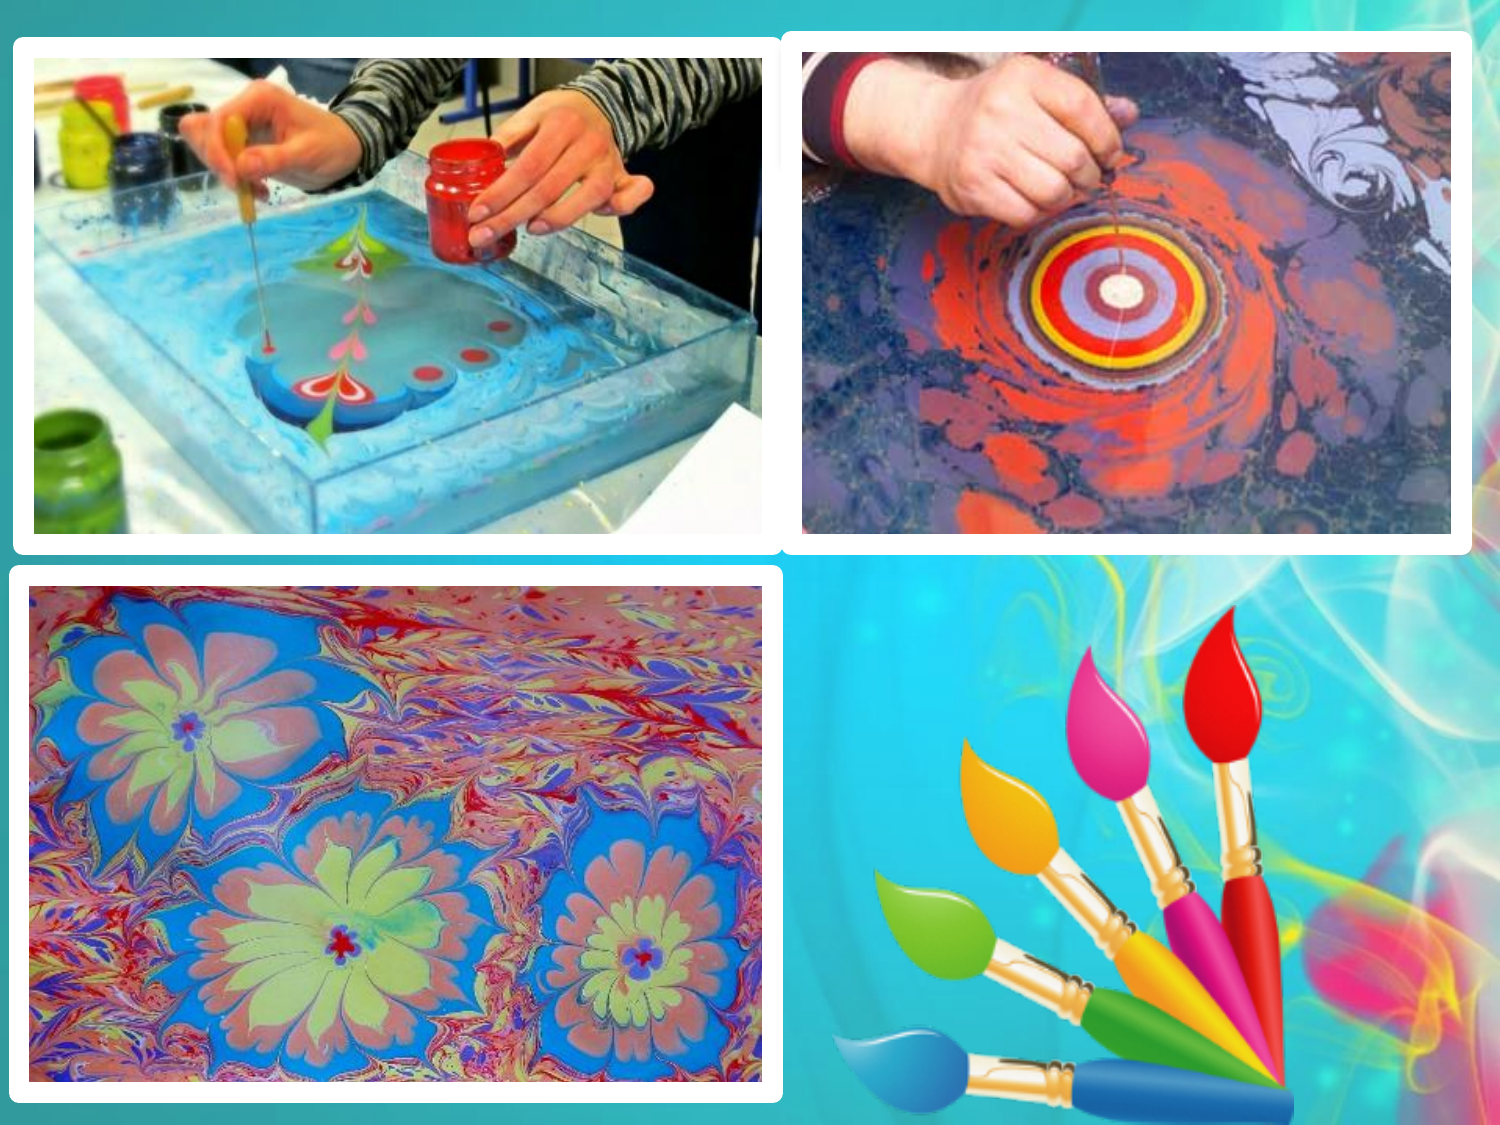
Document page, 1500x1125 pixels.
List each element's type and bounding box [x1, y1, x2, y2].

picture [832, 604, 1294, 1125]
picture [801, 51, 1452, 535]
picture [28, 585, 763, 1083]
picture [33, 57, 763, 535]
